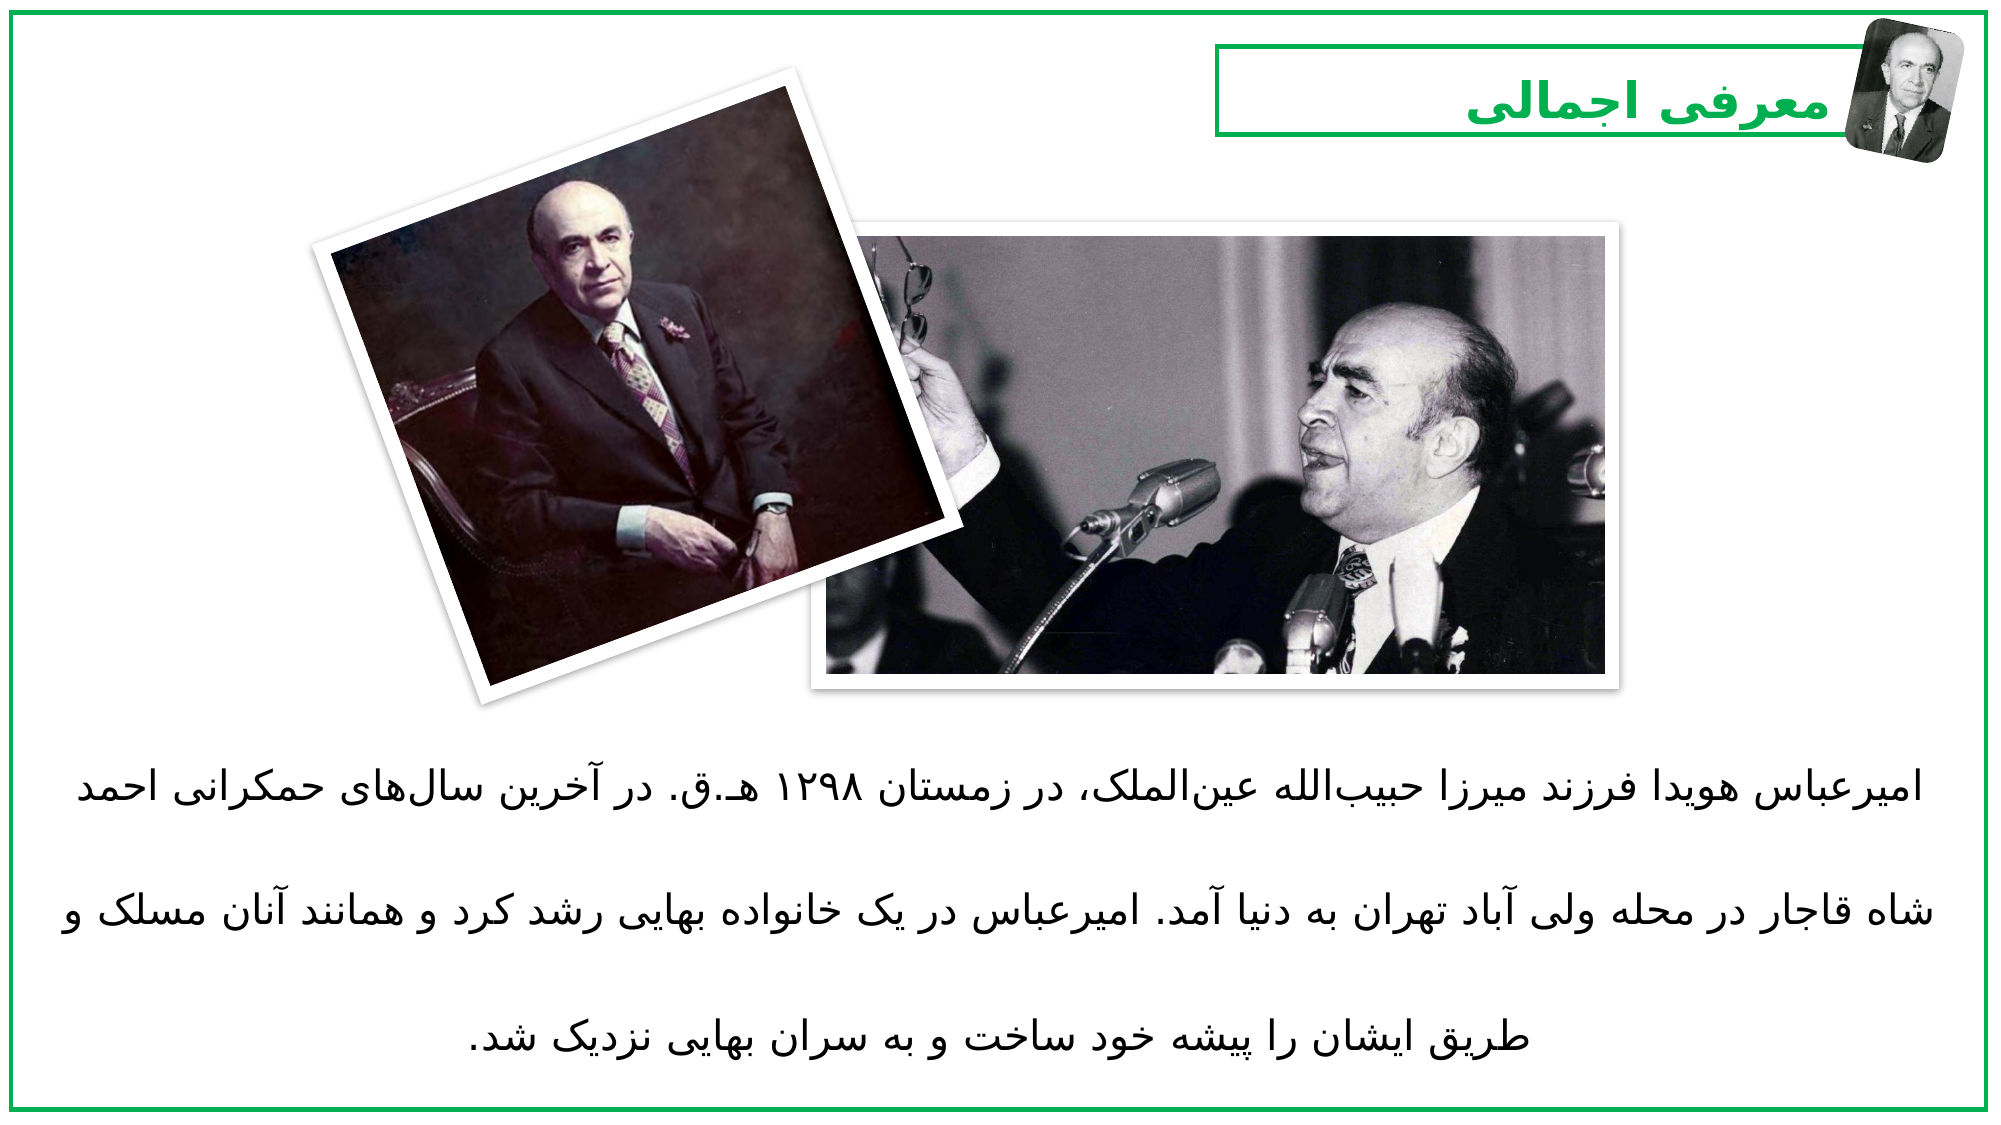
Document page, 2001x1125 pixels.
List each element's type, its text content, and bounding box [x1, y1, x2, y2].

picture [331, 231, 395, 425]
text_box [395, 155, 1605, 674]
picture [601, 87, 810, 155]
text_box معرفی اجمالی [1451, 31, 1847, 137]
picture [487, 674, 520, 685]
text_box امیرعباس هویدا فرزند میرزا حبیب‌الله عین‌الملک، در زمستان ۱۲۹۸ هـ.ق. در آخرین سال‌های حمکرانی احمد شاه قاجار در محله ولی آباد تهران به دنیا آمد. امیرعباس در یک خانواده بهایی رشد کرد و همانند آنان مسلک و طریق ایشان را پیشه خود ساخت و به سران بهایی نزدیک شد. او بعد ها از سران و رجال سیاسی حکومت پهلوی شد. [36, 675, 1964, 1125]
picture [1845, 18, 1965, 163]
